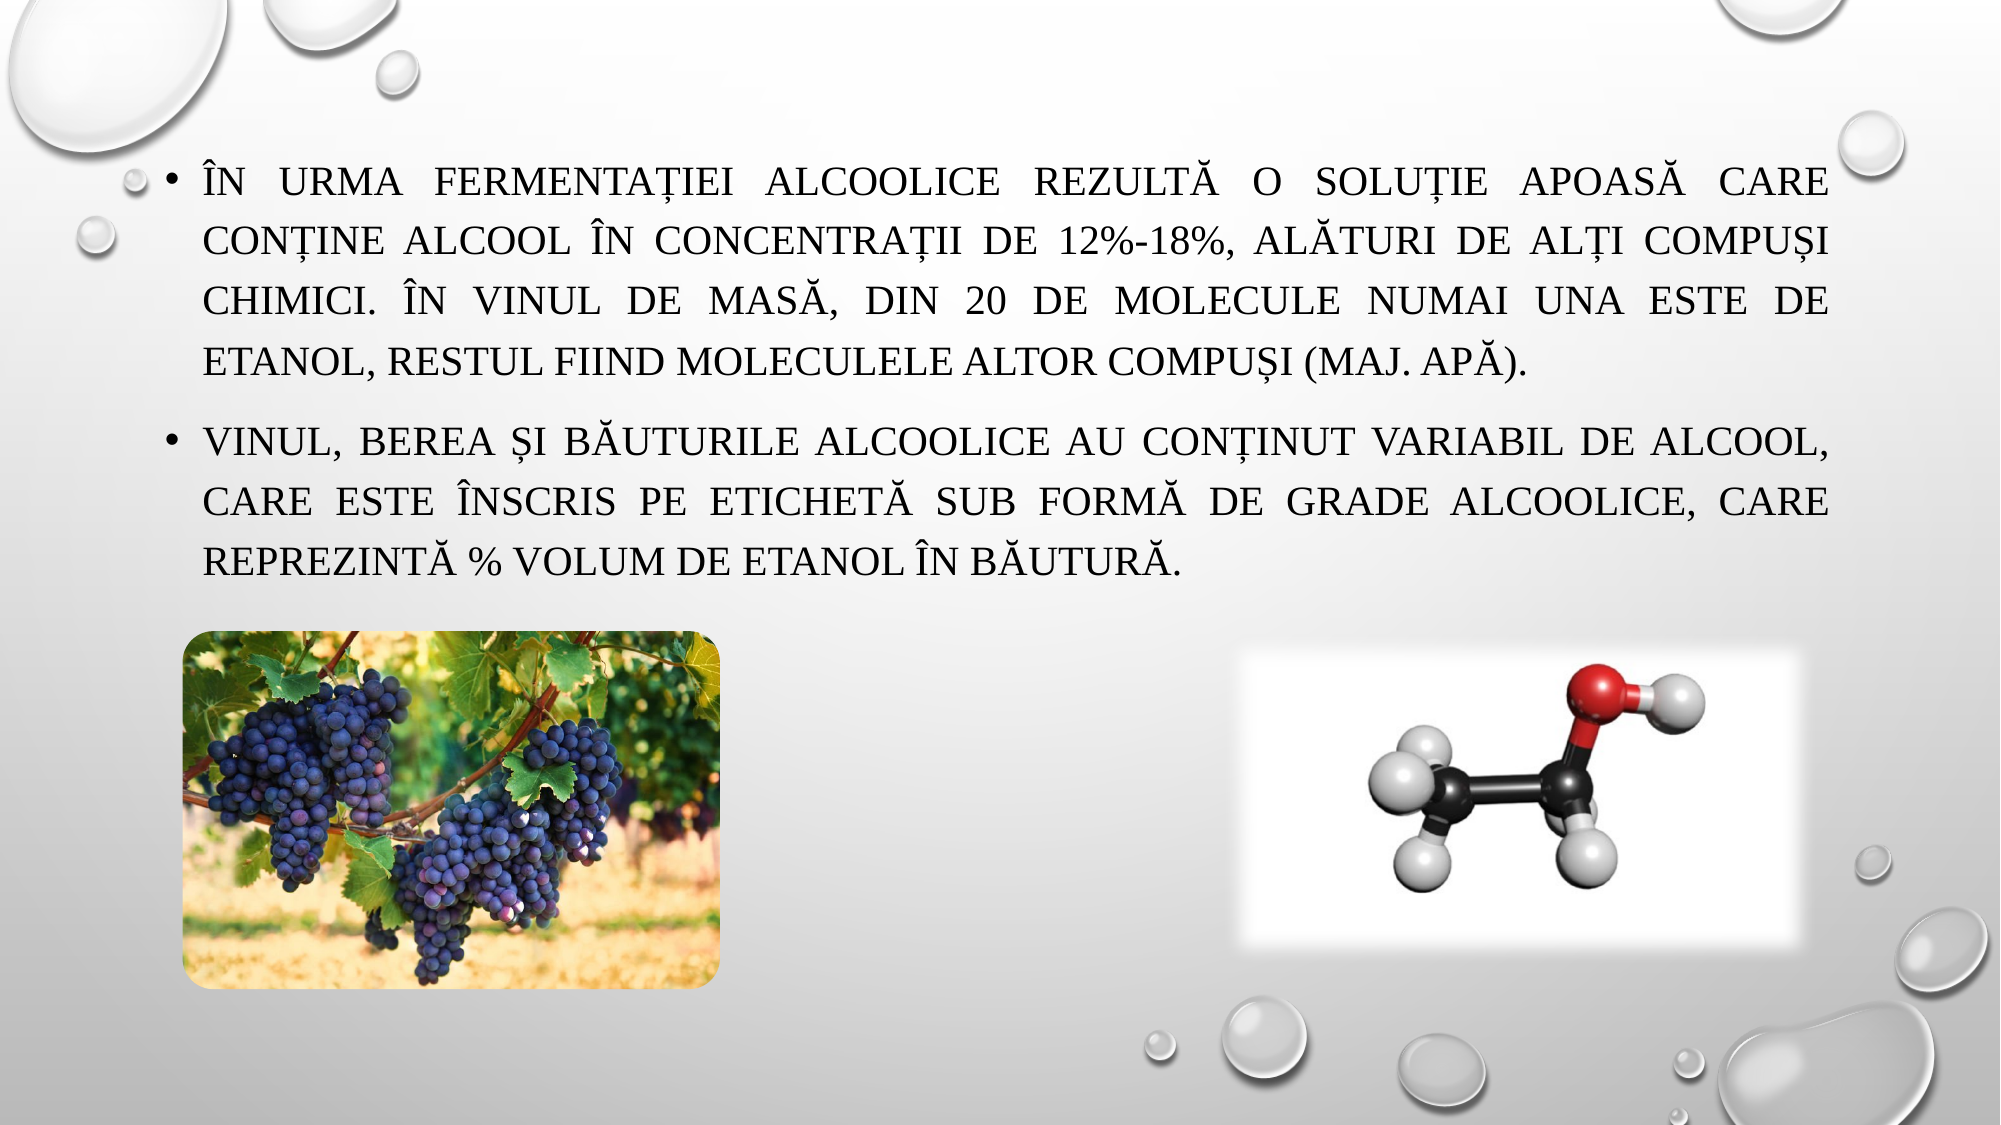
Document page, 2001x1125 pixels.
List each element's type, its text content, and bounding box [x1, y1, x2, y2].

list ÎN URMA FERMENTAȚIEI ALCOOLICE REZULTĂ O SOLUȚIE APOASĂ CARE CONȚINE ALCOOL ÎN CONCENTRAȚII DE 12%-18%, alături de alți compuși chimici. În vinul de masă, din 20 de molecule numai una este de etanol, restul fiind moleculele altor compuși (maj. Apă). vinul, berea și băuturile alcoolice au conținut variabil de alcool, care este înscris pe etichetă sub formă de grade alcoolice, care reprezintă % volum de etanol în băutură. [149, 135, 1846, 950]
picture [0, 0, 2000, 1125]
